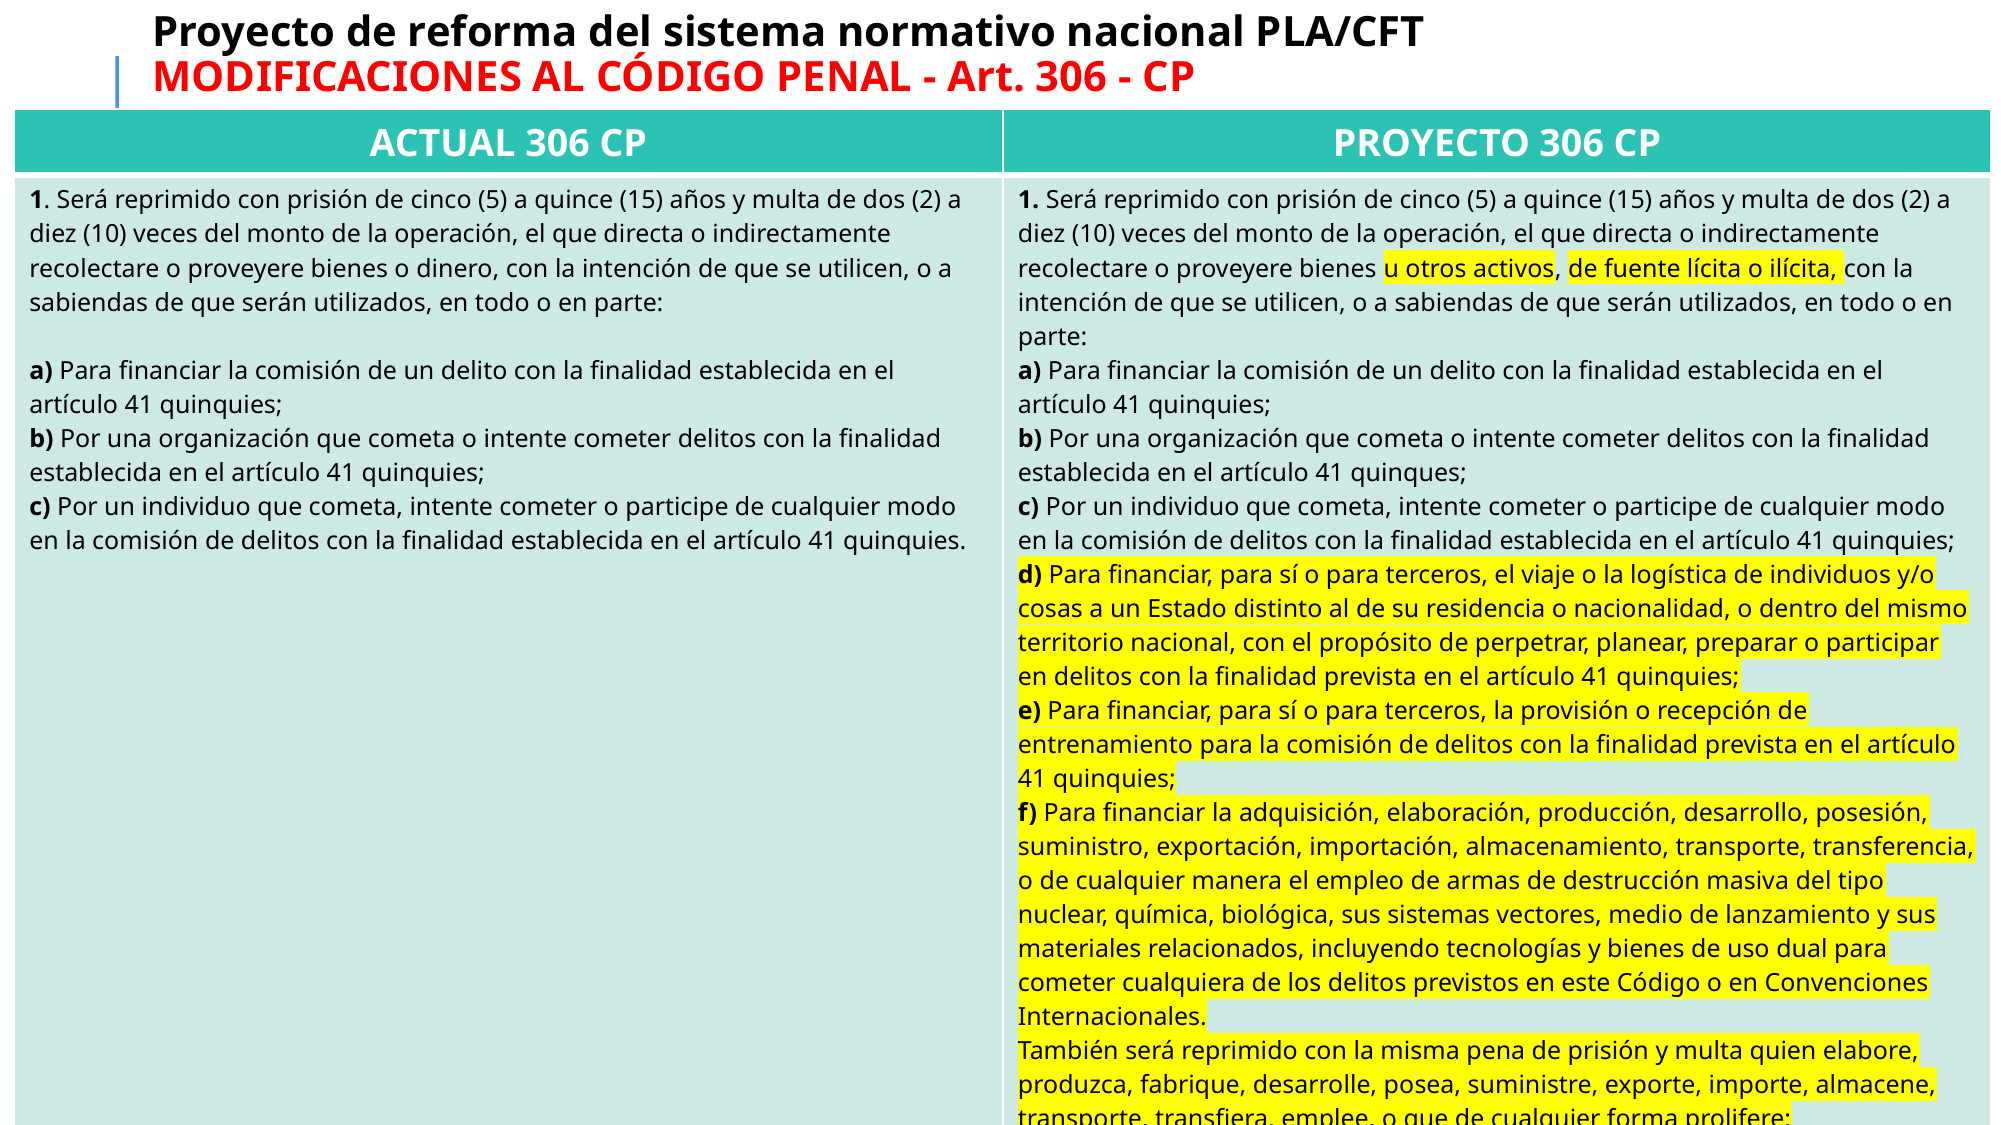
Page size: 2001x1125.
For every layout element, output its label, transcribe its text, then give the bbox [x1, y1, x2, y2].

title Proyecto de reforma del sistema normativo nacional PLA/CFT MODIFICACIONES AL CÓDIGO PENAL - Art. 306 - CP [137, 0, 1863, 108]
table_header ACTUAL 306 CP [15, 110, 1002, 172]
table_header PROYECTO 306 CP [1004, 110, 1990, 172]
table_cell 1. Será reprimido con prisión de cinco (5) a quince (15) años y multa de dos (2) a diez (10) veces del monto de la operación, el que directa o indirectamente recolectare o proveyere bienes o dinero, con la intención de que se utilicen, o a sabiendas de que serán utilizados, en todo o en parte: a) Para financiar la comisión de un delito con la finalidad establecida en el artículo 41 quinquies; b) Por una organización que cometa o intente cometer delitos con la finalidad establecida en el artículo 41 quinquies; c) Por un individuo que cometa, intente cometer o participe de cualquier modo en la comisión de delitos con la finalidad establecida en el artículo 41 quinquies. [15, 178, 1002, 1125]
table_cell 1. Será reprimido con prisión de cinco (5) a quince (15) años y multa de dos (2) a diez (10) veces del monto de la operación, el que directa o indirectamente recolectare o proveyere bienes u otros activos, de fuente lícita o ilícita, con la intención de que se utilicen, o a sabiendas de que serán utilizados, en todo o en parte: a) Para financiar la comisión de un delito con la finalidad establecida en el artículo 41 quinquies; b) Por una organización que cometa o intente cometer delitos con la finalidad establecida en el artículo 41 quinques; c) Por un individuo que cometa, intente cometer o participe de cualquier modo en la comisión de delitos con la finalidad establecida en el artículo 41 quinquies; d) Para financiar, para sí o para terceros, el viaje o la logística de individuos y/o cosas a un Estado distinto al de su residencia o nacionalidad, o dentro del mismo territorio nacional, con el propósito de perpetrar, planear, preparar o participar en delitos con la finalidad prevista en el artículo 41 quinquies; e) Para financiar, para sí o para terceros, la provisión o recepción de entrenamiento para la comisión de delitos con la finalidad prevista en el artículo 41 quinquies; f) Para financiar la adquisición, elaboración, producción, desarrollo, posesión, suministro, exportación, importación, almacenamiento, transporte, transferencia, o de cualquier manera el empleo de armas de destrucción masiva del tipo nuclear, química, biológica, sus sistemas vectores, medio de lanzamiento y sus materiales relacionados, incluyendo tecnologías y bienes de uso dual para cometer cualquiera de los delitos previstos en este Código o en Convenciones Internacionales. También será reprimido con la misma pena de prisión y multa quien elabore, produzca, fabrique, desarrolle, posea, suministre, exporte, importe, almacene, transporte, transfiera, emplee, o que de cualquier forma prolifere; incrementando, acrecentando, reproduciendo o multiplicando, las armas de destrucción masiva señaladas en el párrafo anterior, sus sistemas vectores y sus materiales relacionados destinados a su preparación. [1004, 178, 1990, 1125]
